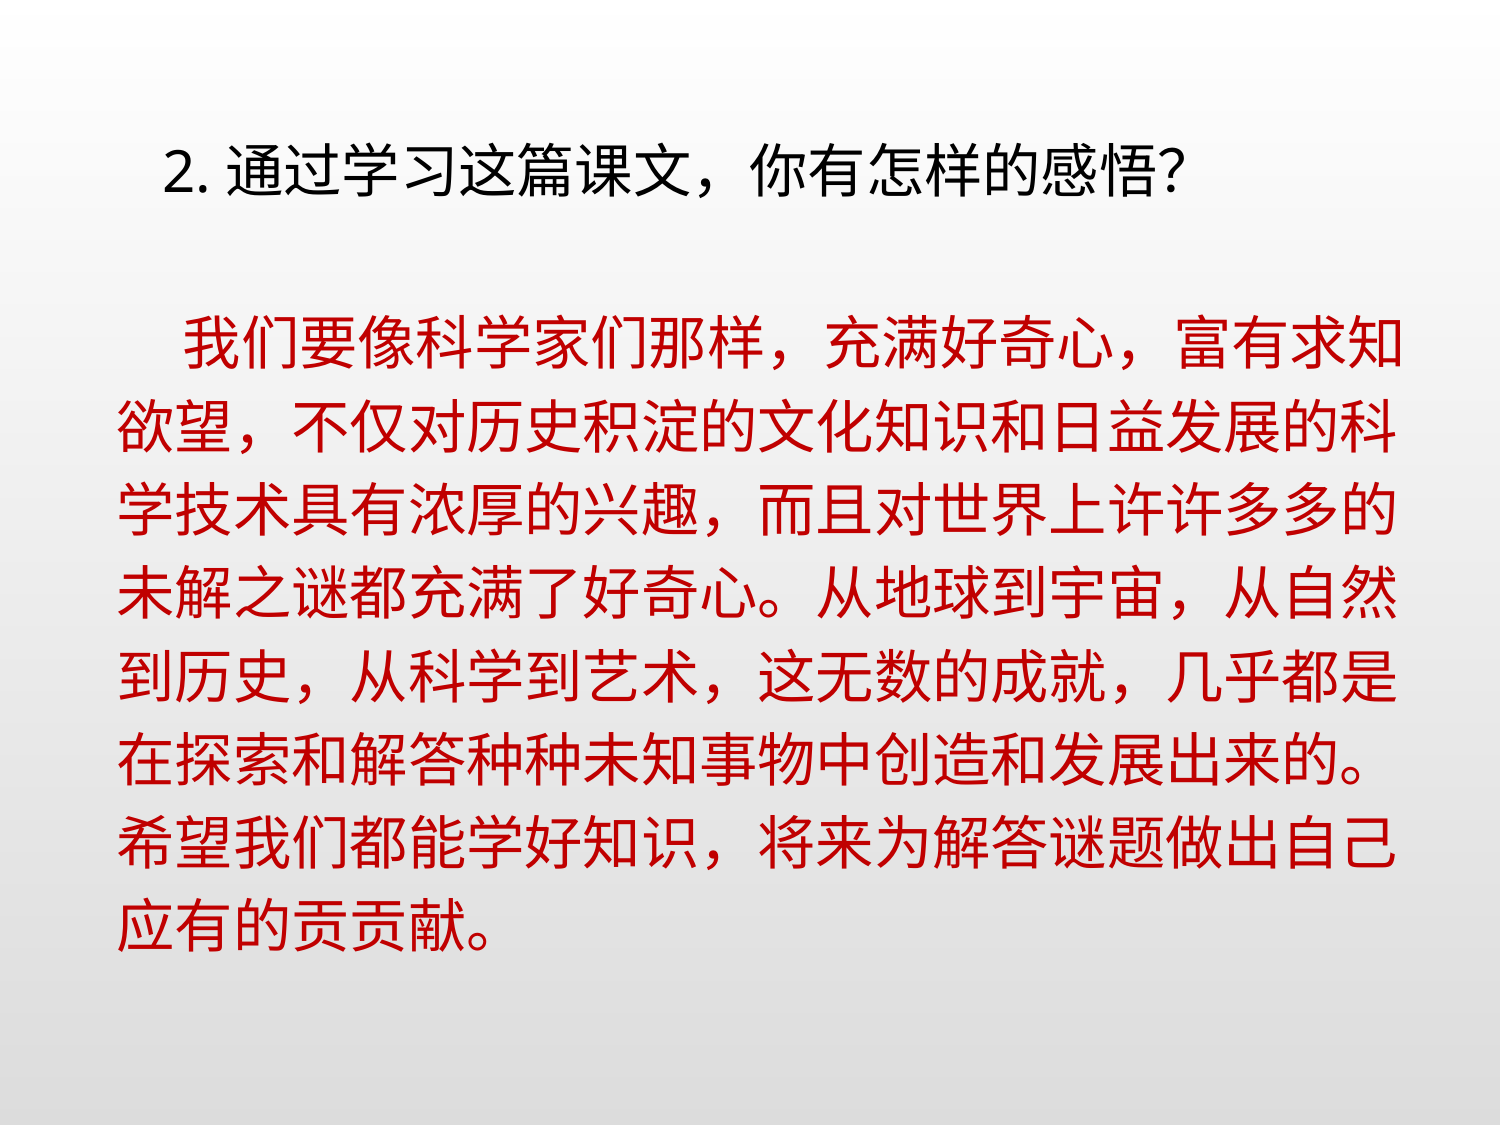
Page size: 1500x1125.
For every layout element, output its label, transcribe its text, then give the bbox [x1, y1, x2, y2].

text_box 2.通过学习这篇课文，你有怎样的感悟？ [102, 126, 1297, 282]
text_box 我们要像科学家们那样，充满好奇心，富有求知欲望，不仅对历史积淀的文化知识和日益发展的科学技术具有浓厚的兴趣，而且对世界上许许多多的未解之谜都充满了好奇心。从地球到宇宙，从自然到历史，从科学到艺术，这无数的成就，几乎都是在探索和解答种种未知事物中创造和发展出来的。希望我们都能学好知识，将来为解答谜题做出自己应有的贡贡献。 [102, 285, 1438, 1037]
